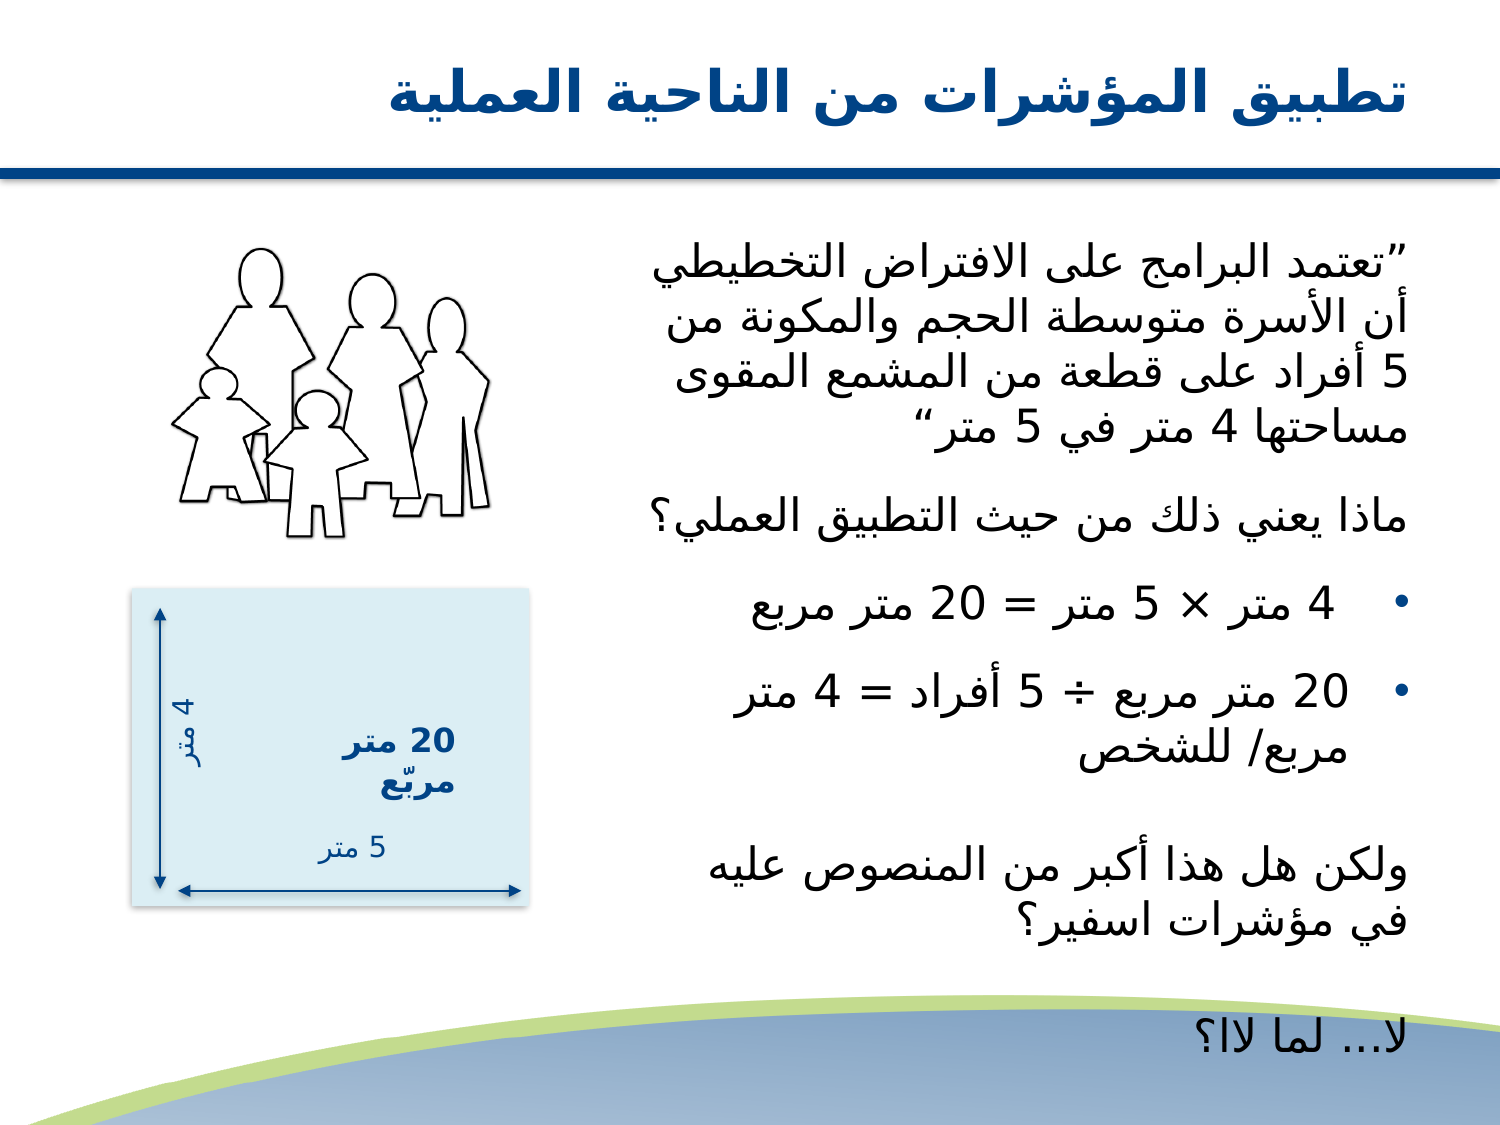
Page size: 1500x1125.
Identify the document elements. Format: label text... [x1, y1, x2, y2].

text_box 4 متر [166, 683, 207, 782]
list ”تعتمد البرامج على الافتراض التخطيطي أن الأسرة متوسطة الحجم والمكونة من 5 أفراد على قطعة من المشمع المقوى مساحتها 4 متر في 5 متر“ ماذا يعني ذلك من حيث التطبيق العملي؟ 4 متر × 5 متر = 20 متر مربع 20 متر مربع ÷ 5 أفراد = 4 متر مربع/ للشخص ولكن هل هذا أكبر من المنصوص عليه في مؤشرات اسفير؟ لا... لما لاا؟ [626, 224, 1425, 1010]
picture [165, 241, 496, 543]
text_box [131, 588, 530, 907]
title تطبيق المؤشرات من الناحية العملية [75, 0, 1425, 178]
text_box 20 متر مربّع [301, 711, 471, 807]
picture [0, 993, 1500, 1125]
text_box 5 متر [303, 821, 402, 872]
